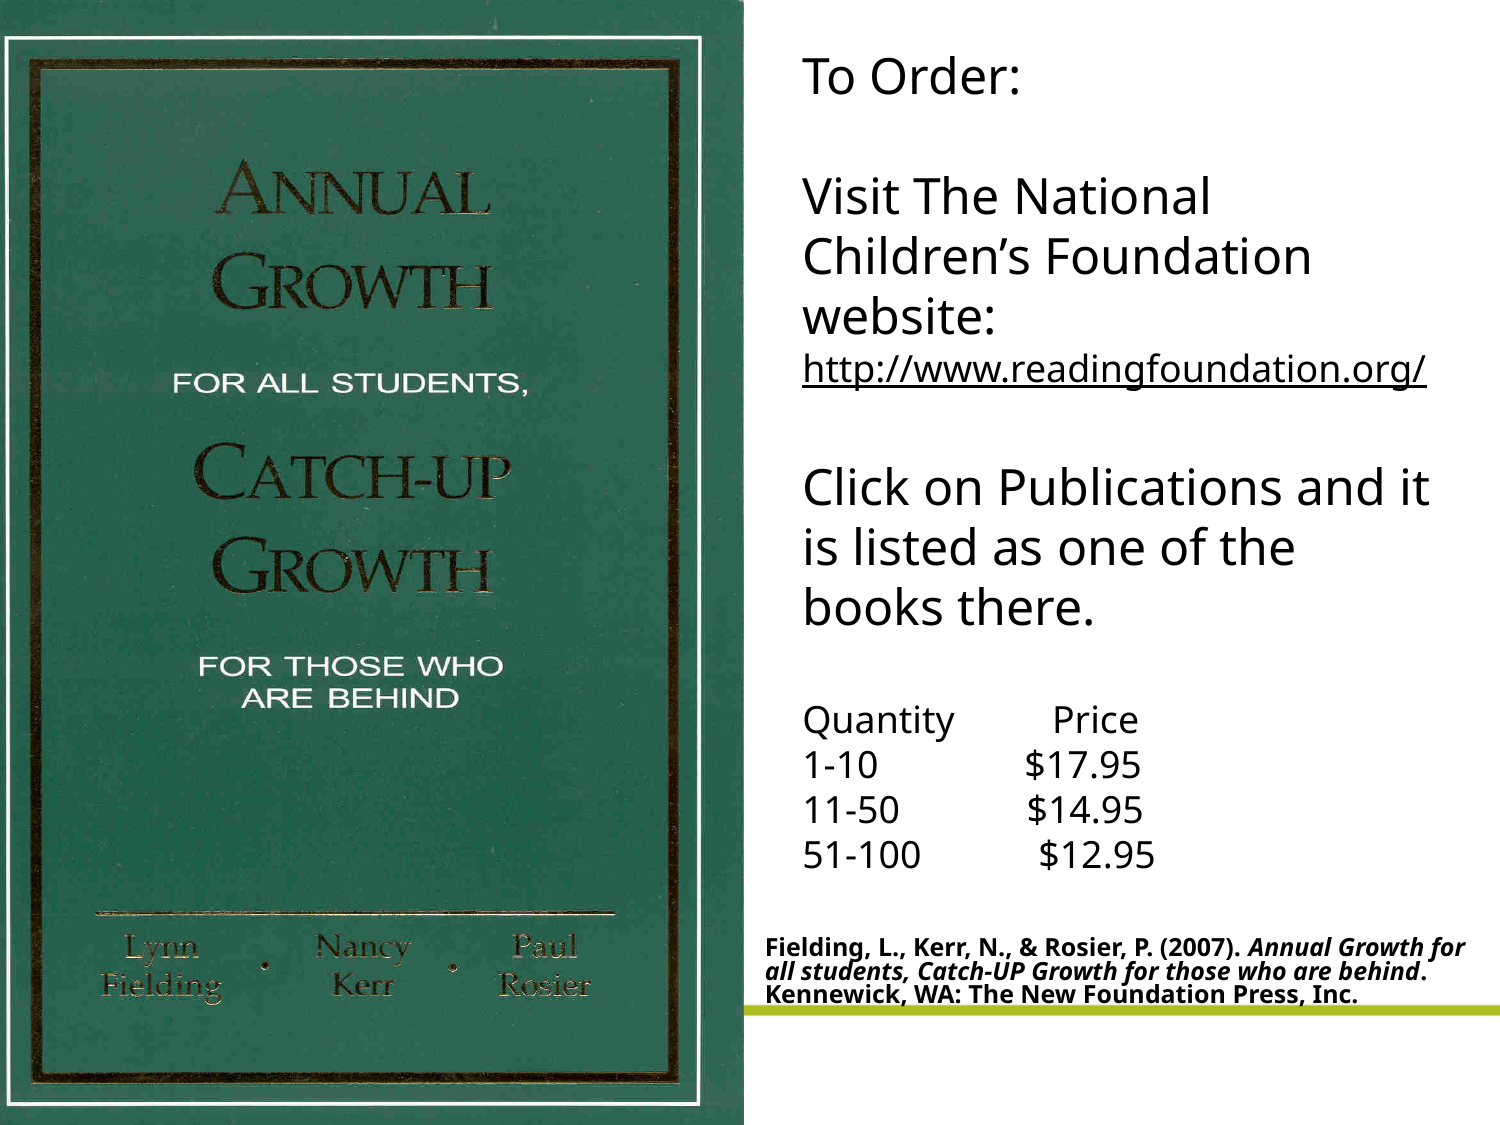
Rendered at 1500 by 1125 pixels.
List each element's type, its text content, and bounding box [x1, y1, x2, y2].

text_box To Order: Visit The National Children’s Foundation website: http://www.readingfoundation.org/ Click on Publications and it is listed as one of the books there. Quantity Price 1-10 $17.95 11-50 $14.95 51-100 $12.95 [787, 37, 1463, 884]
text_box Fielding, L., Kerr, N., & Rosier, P. (2007). Annual Growth for all students, Catch-UP Growth for those who are behind. Kennewick, WA: The New Foundation Press, Inc. [749, 929, 1500, 1065]
picture [0, 0, 1500, 1125]
